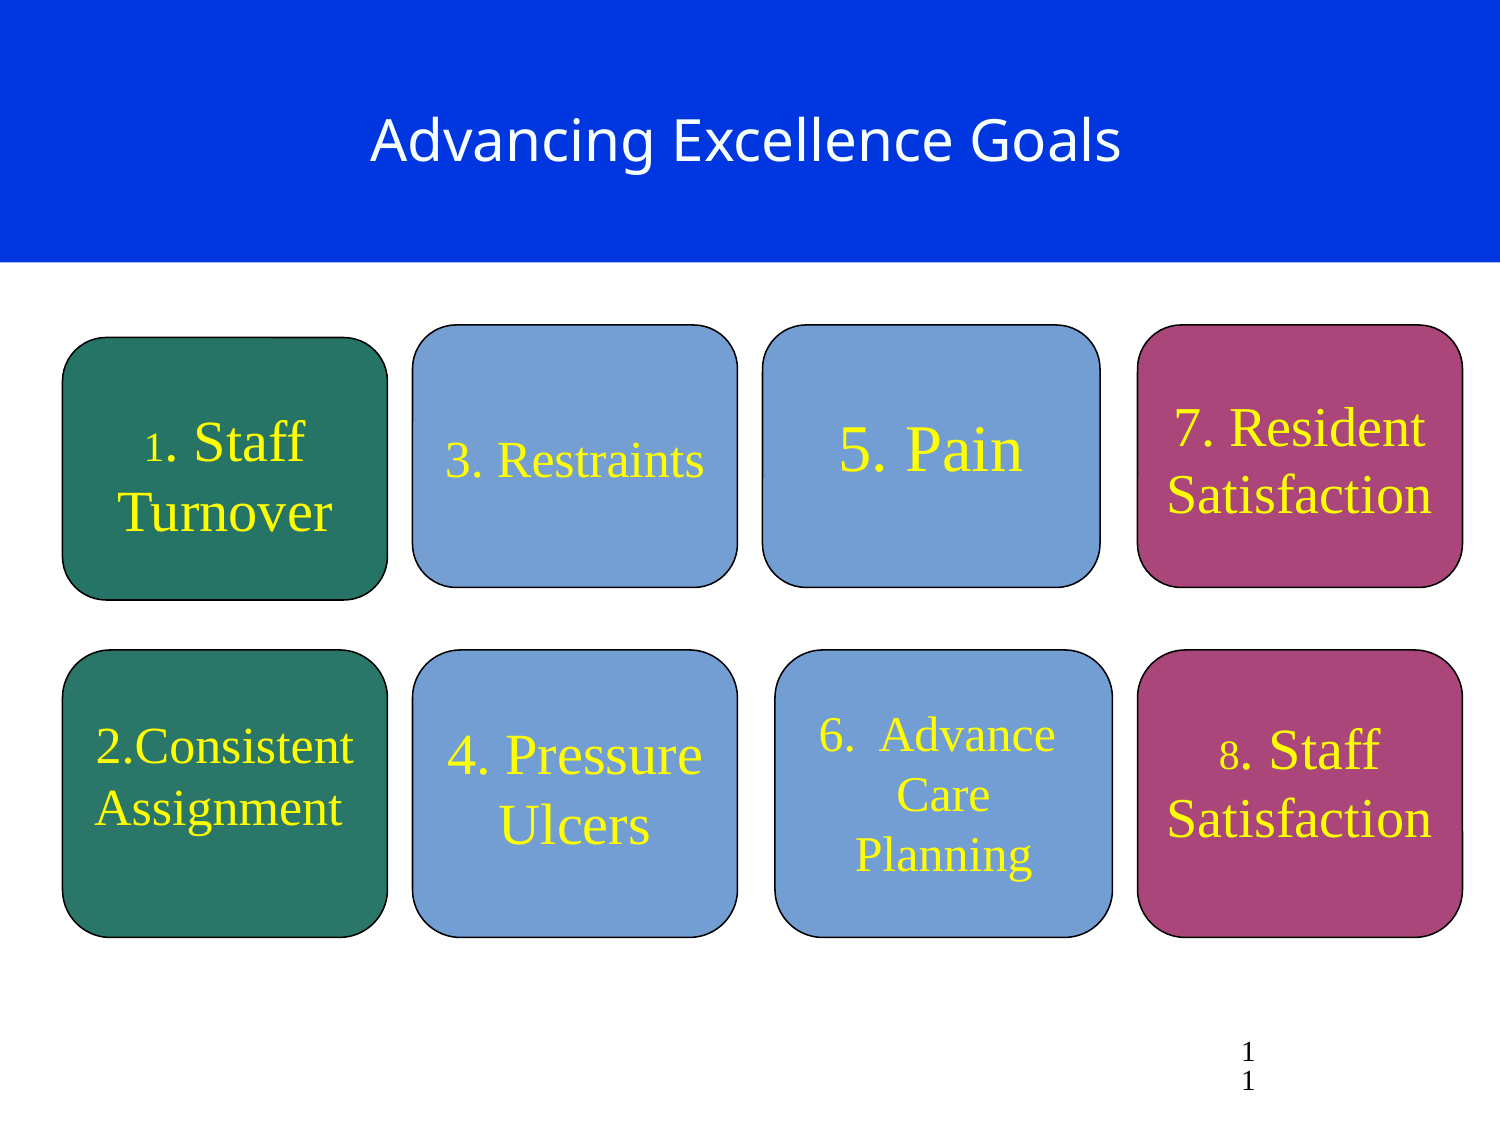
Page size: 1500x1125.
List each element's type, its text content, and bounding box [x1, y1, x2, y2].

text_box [62, 324, 1463, 938]
slide_number 11 [1225, 1023, 1275, 1073]
title Advancing Excellence Goals [0, 0, 1500, 263]
